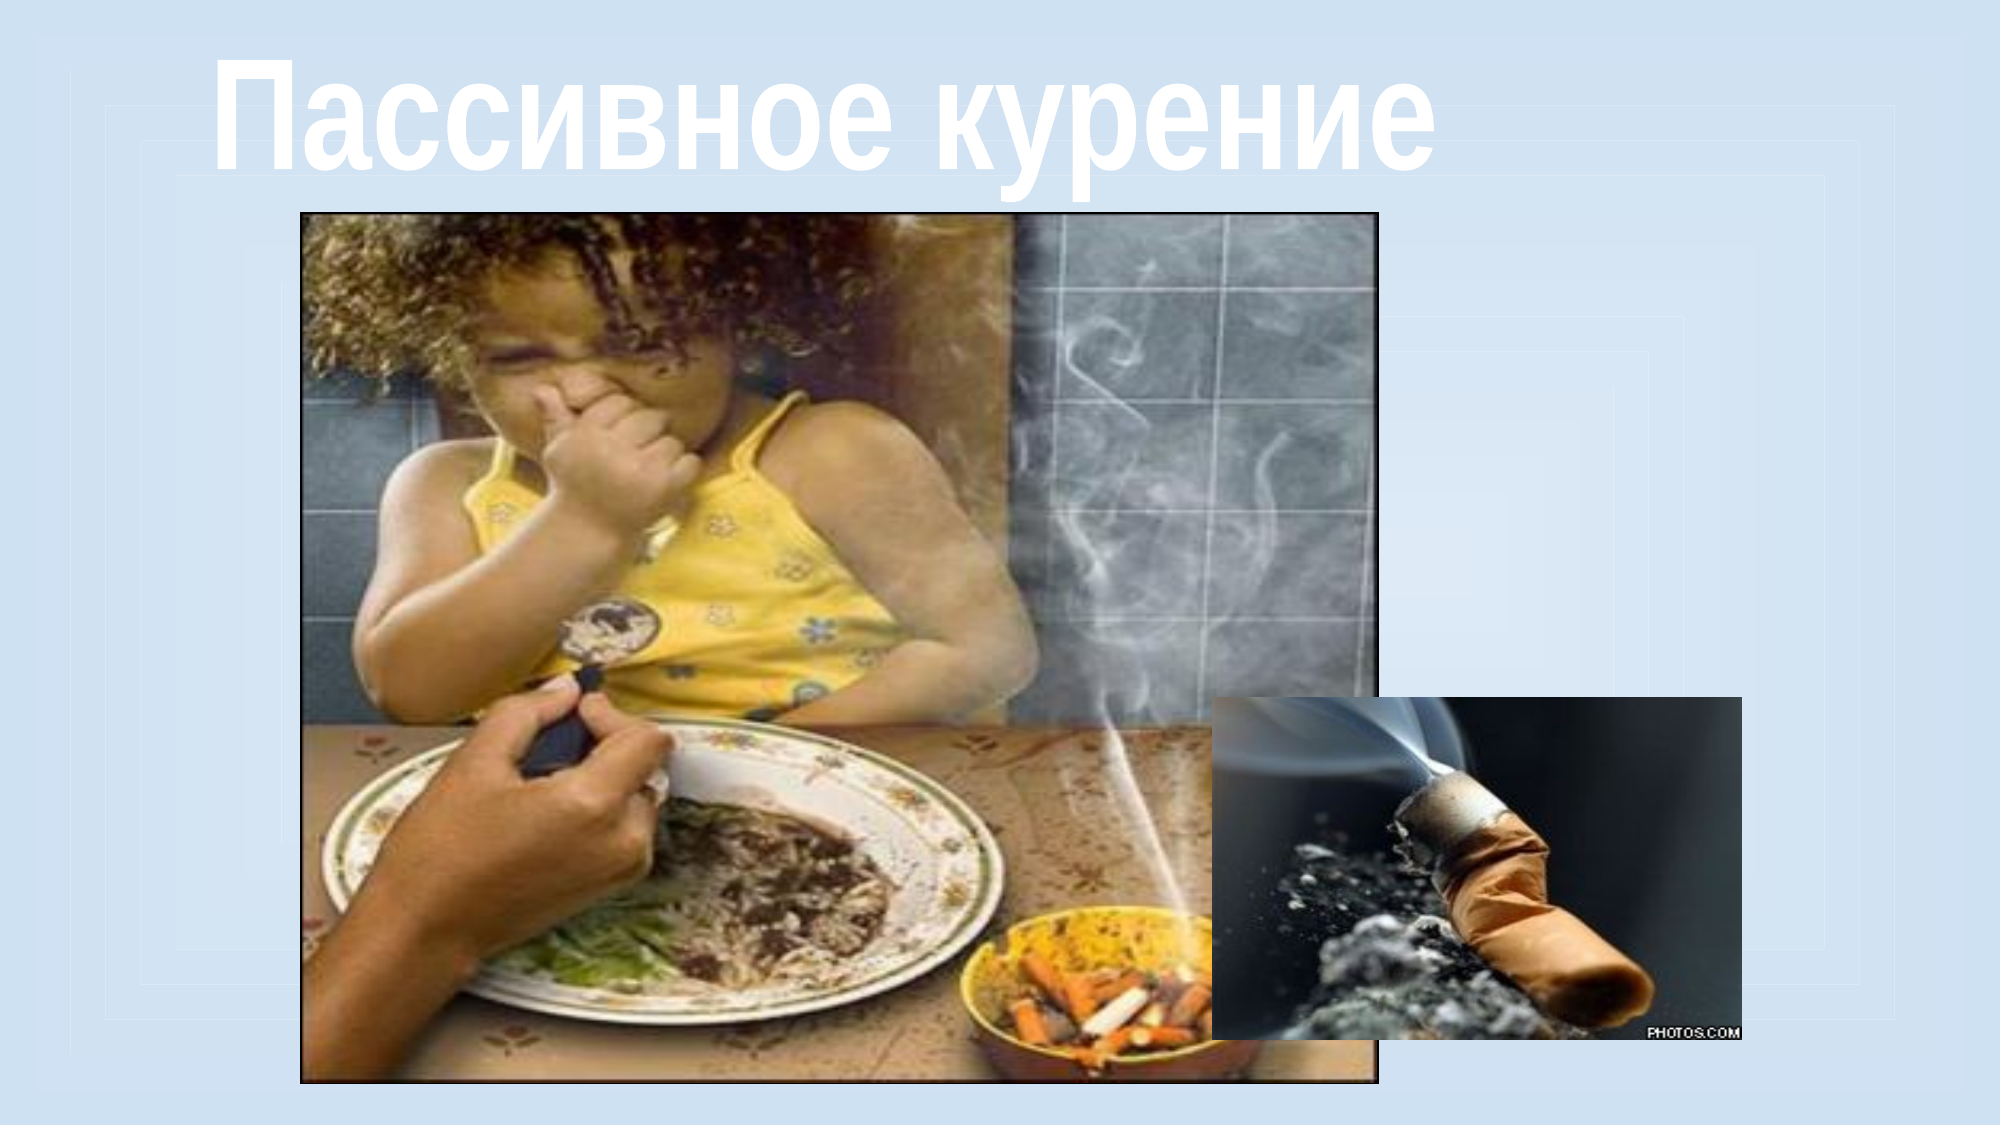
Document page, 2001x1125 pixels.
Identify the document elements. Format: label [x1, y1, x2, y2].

picture [301, 213, 1742, 1083]
